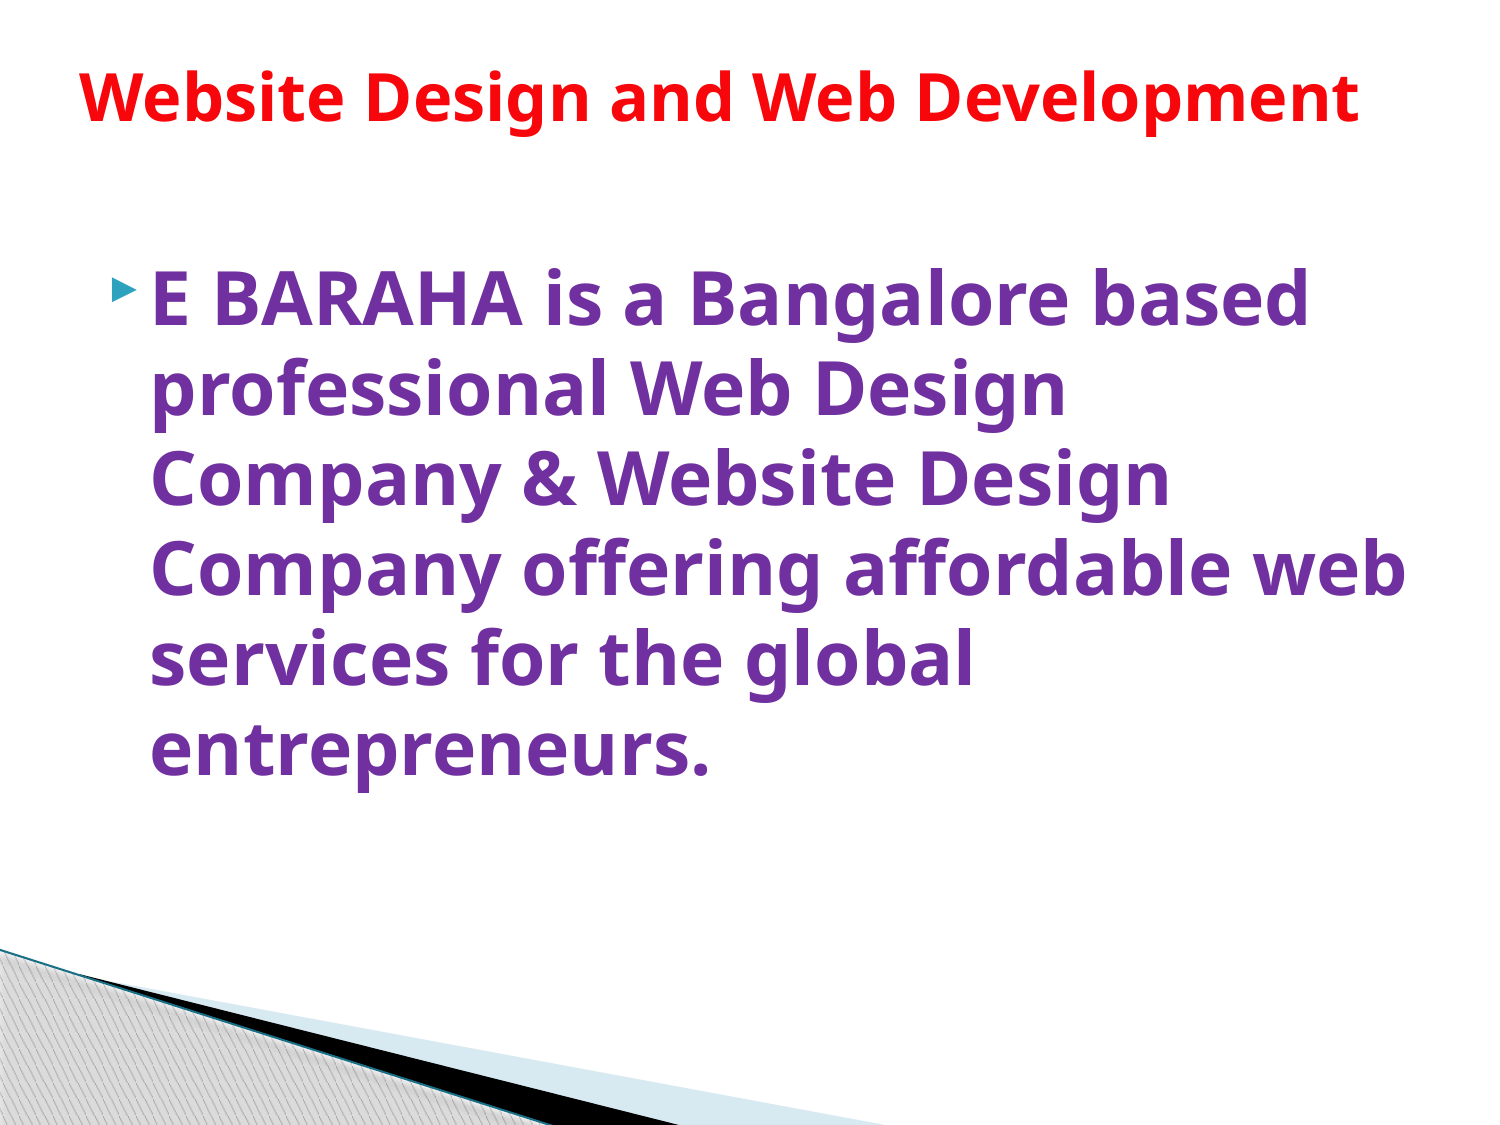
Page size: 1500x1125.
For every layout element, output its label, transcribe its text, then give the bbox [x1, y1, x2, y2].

text_box Website Design and Web Development [46, 46, 1395, 142]
list E BARAHA is a Bangalore based professional Web Design Company & Website Design Company offering affordable web services for the global entrepreneurs. [75, 243, 1425, 986]
